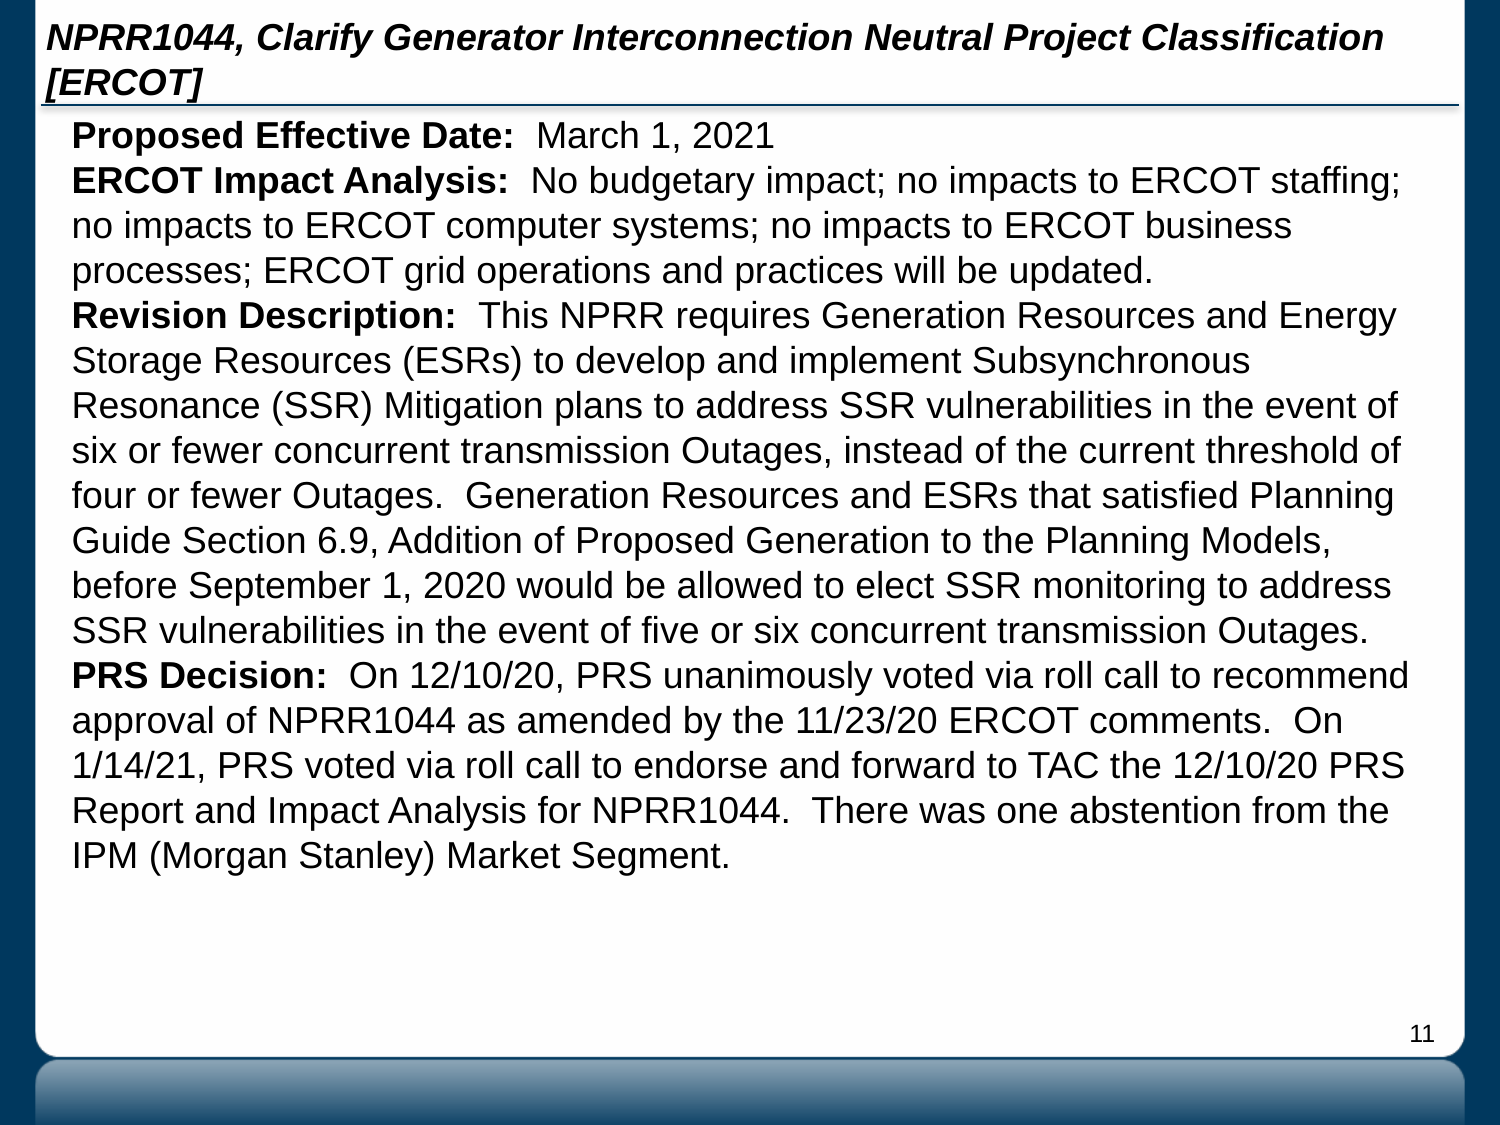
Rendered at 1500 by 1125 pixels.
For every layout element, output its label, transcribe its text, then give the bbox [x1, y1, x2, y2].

picture [35, 0, 1465, 1125]
text_box Proposed Effective Date: March 1, 2021 ERCOT Impact Analysis: No budgetary impact; no impacts to ERCOT staffing; no impacts to ERCOT computer systems; no impacts to ERCOT business processes; ERCOT grid operations and practices will be updated. Revision Description: This NPRR requires Generation Resources and Energy Storage Resources (ESRs) to develop and implement Subsynchronous Resonance (SSR) Mitigation plans to address SSR vulnerabilities in the event of six or fewer concurrent transmission Outages, instead of the current threshold of four or fewer Outages. Generation Resources and ESRs that satisfied Planning Guide Section 6.9, Addition of Proposed Generation to the Planning Models, before September 1, 2020 would be allowed to elect SSR monitoring to address SSR vulnerabilities in the event of five or six concurrent transmission Outages. PRS Decision: On 12/10/20, PRS unanimously voted via roll call to recommend approval of NPRR1044 as amended by the 11/23/20 ERCOT comments. On 1/14/21, PRS voted via roll call to endorse and forward to TAC the 12/10/20 PRS Report and Impact Analysis for NPRR1044. There was one abstention from the IPM (Morgan Stanley) Market Segment. [56, 103, 1448, 929]
title NPRR1044, Clarify Generator Interconnection Neutral Project Classification [ERCOT] [31, 20, 1464, 97]
